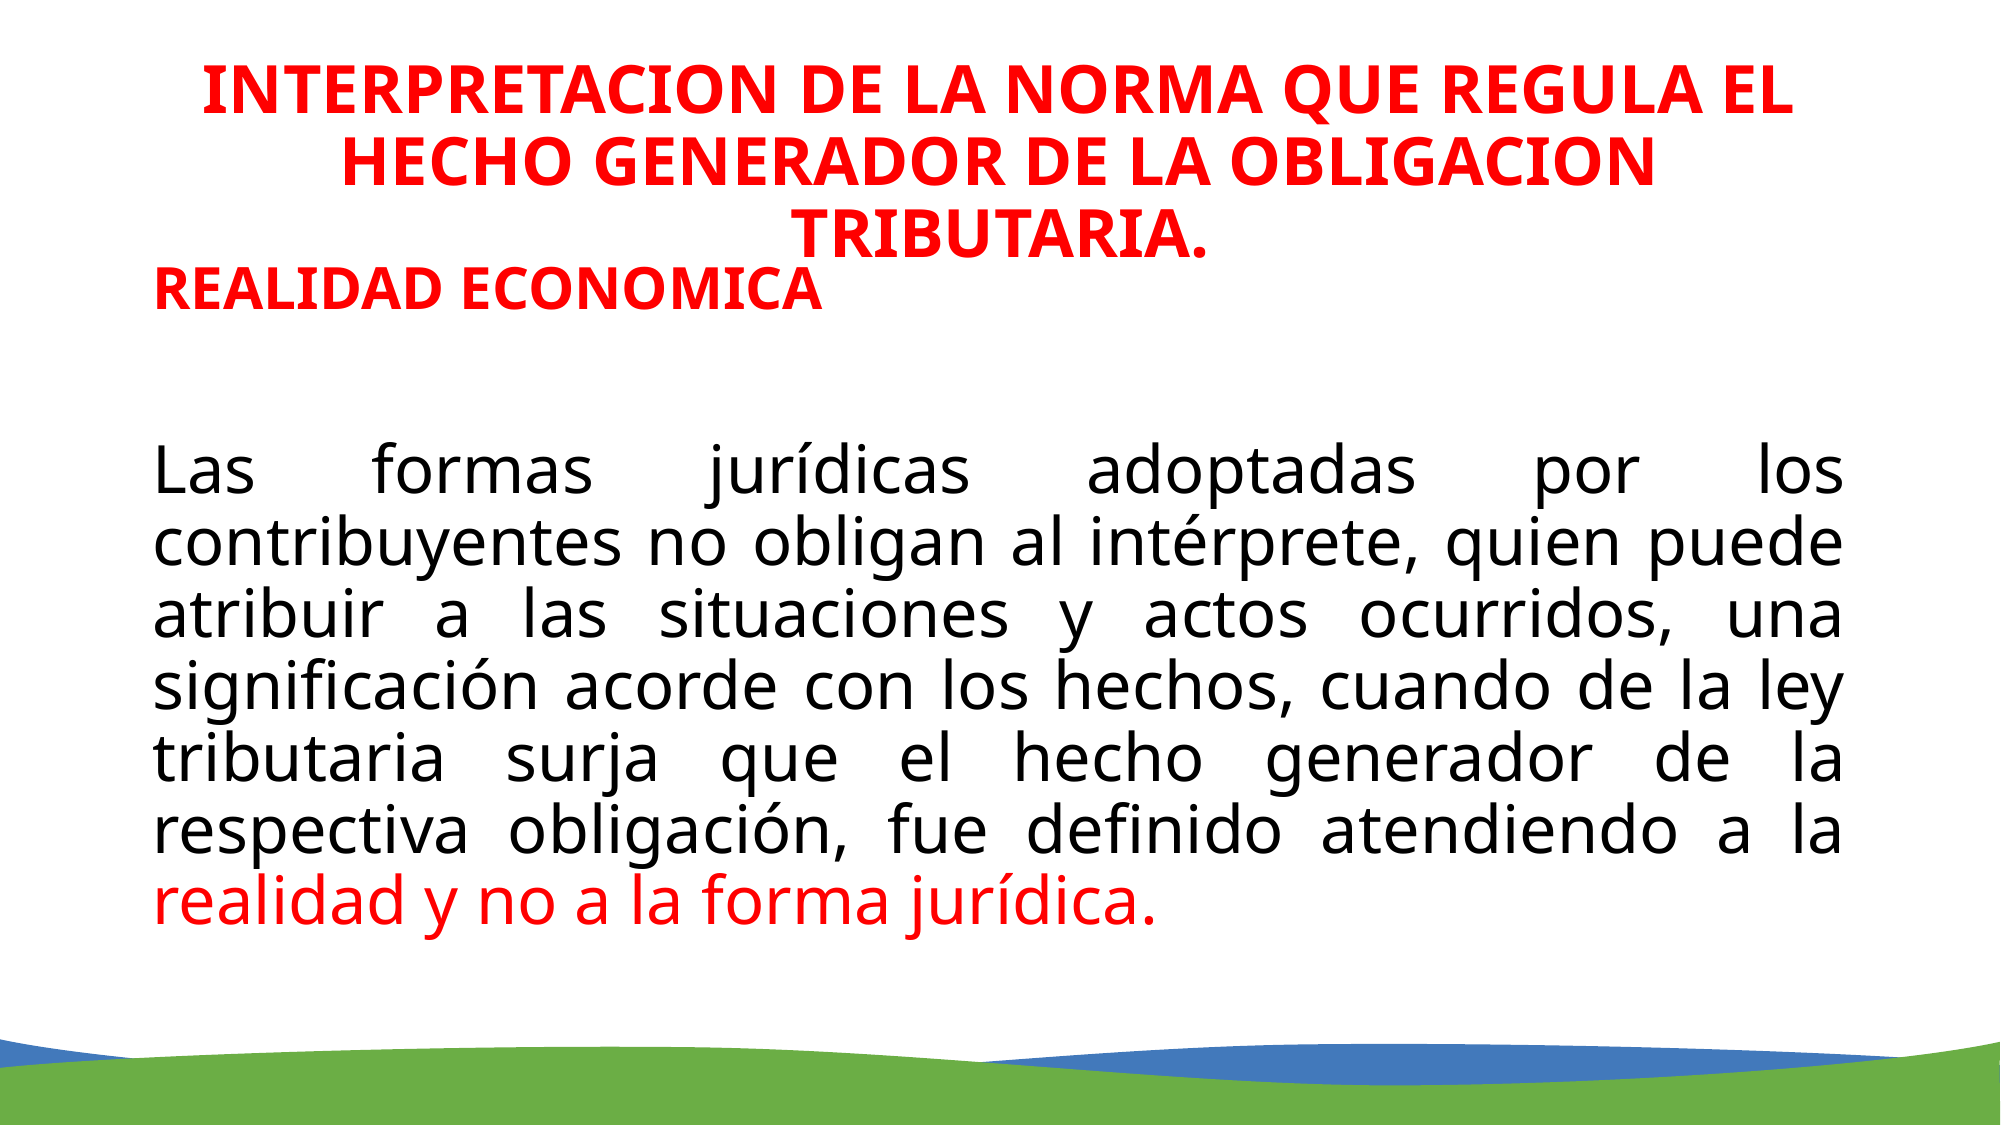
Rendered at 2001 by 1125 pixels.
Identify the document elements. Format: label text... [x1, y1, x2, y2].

list REALIDAD ECONOMICA Las formas jurídicas adoptadas por los contribuyentes no obligan al intérprete, quien puede atribuir a las situaciones y actos ocurridos, una significación acorde con los hechos, cuando de la ley tributaria surja que el hecho generador de la respectiva obligación, fue definido atendiendo a la realidad y no a la forma jurídica. [137, 251, 1863, 1029]
title INTERPRETACION DE LA NORMA QUE REGULA EL HECHO GENERADOR DE LA OBLIGACION TRIBUTARIA. [137, 90, 1863, 237]
